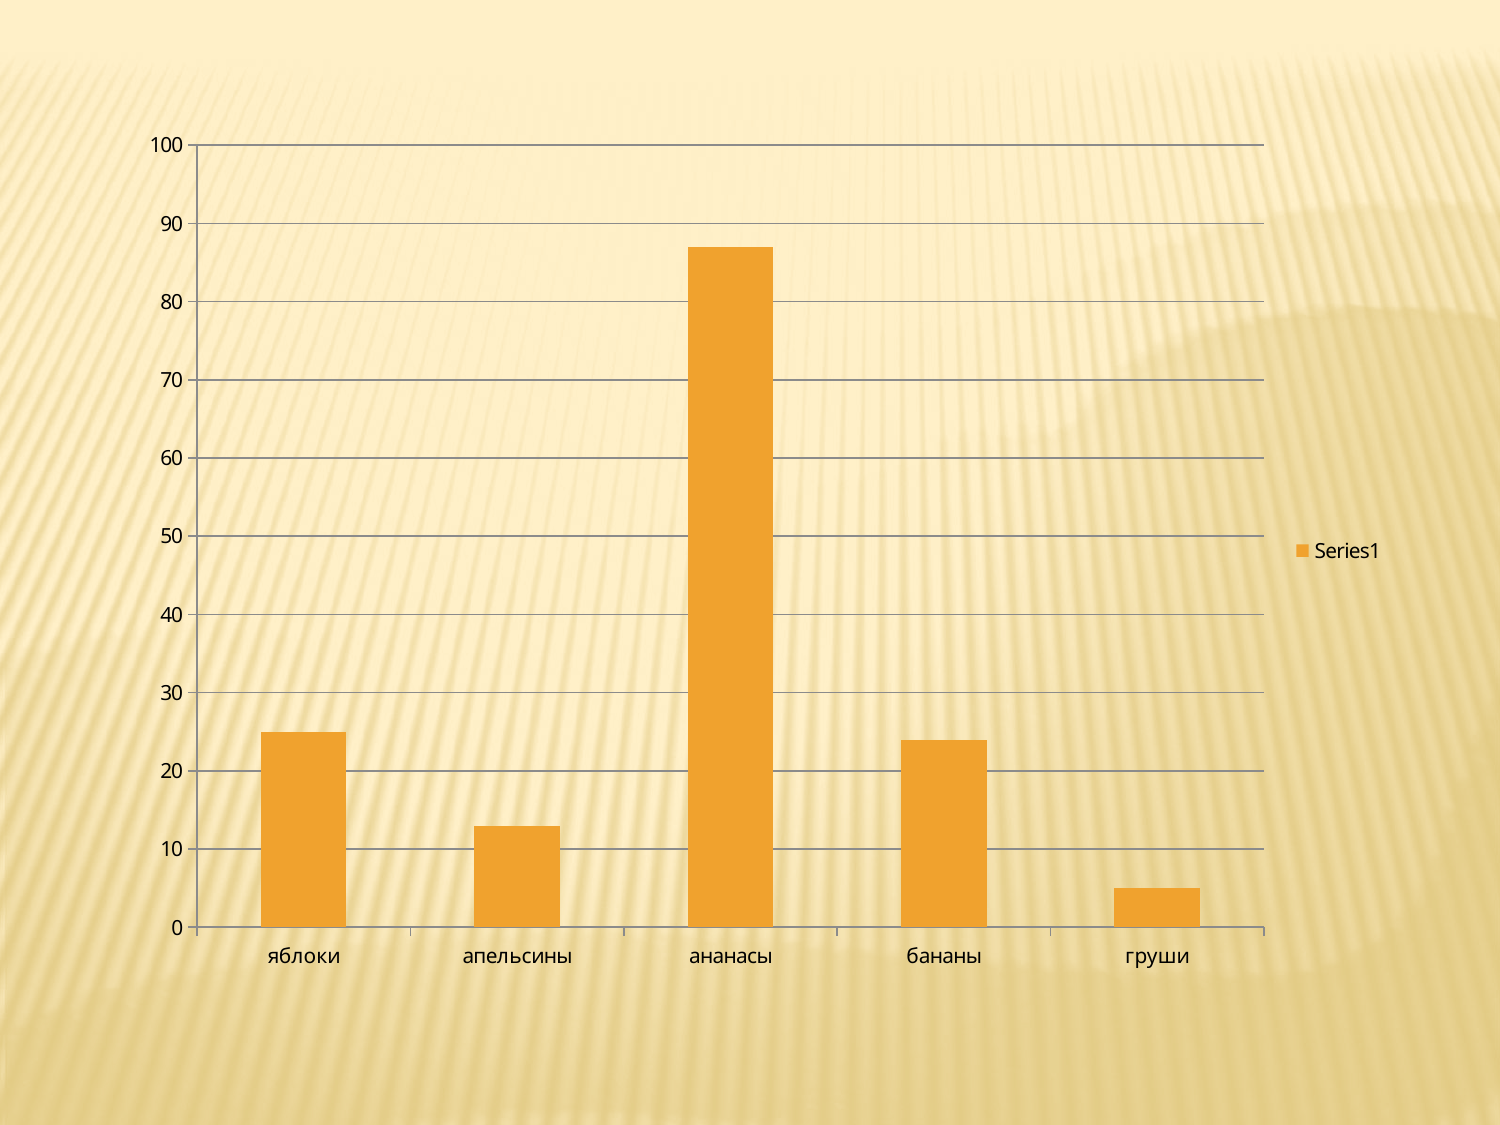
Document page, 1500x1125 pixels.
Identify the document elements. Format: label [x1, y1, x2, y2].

chart [123, 113, 1400, 988]
